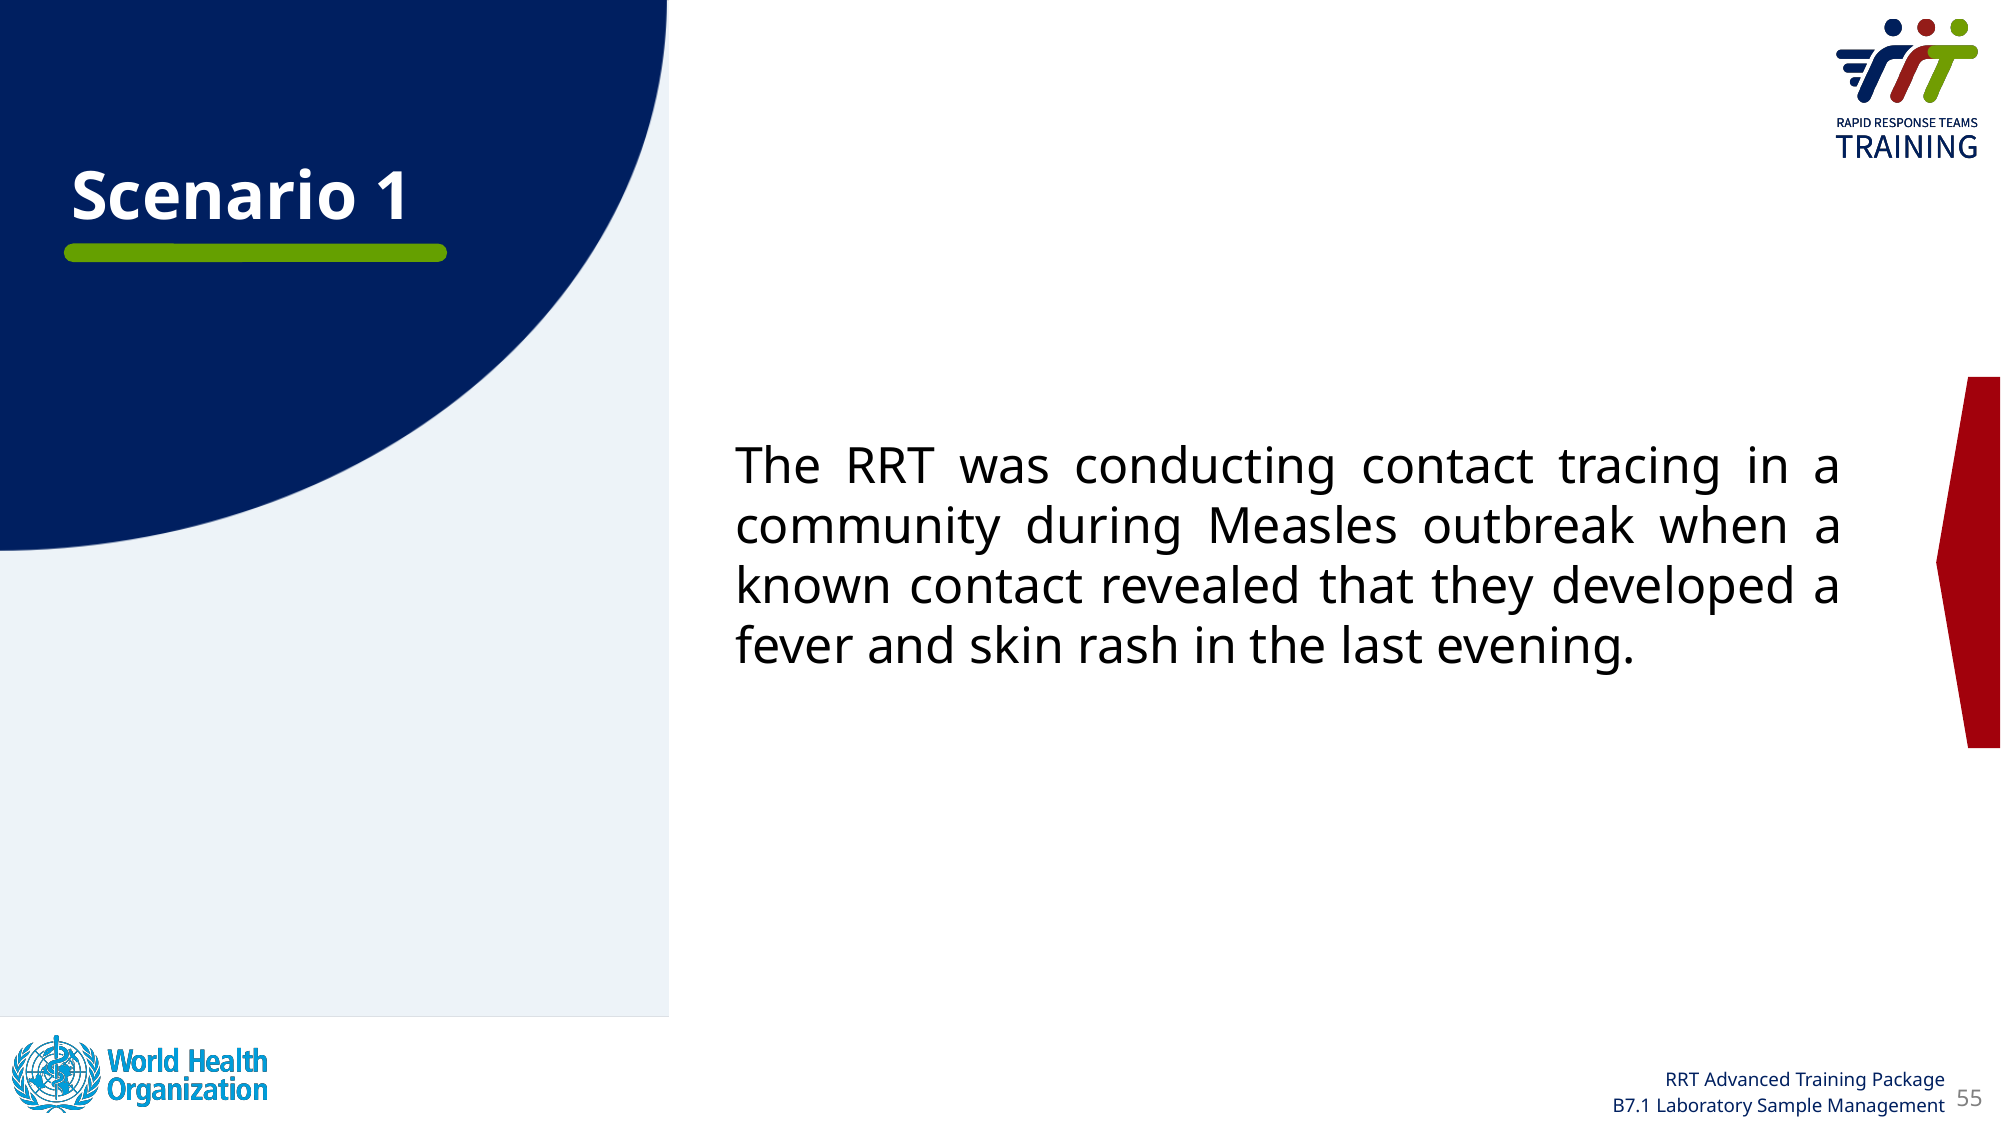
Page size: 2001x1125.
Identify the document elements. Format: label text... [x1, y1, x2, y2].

picture [12, 1083, 48, 1113]
picture [36, 1088, 78, 1105]
text_box Scenario 1 [63, 145, 615, 240]
picture [40, 1062, 47, 1070]
text_box The RRT was conducting contact tracing in a community during Measles outbreak when a known contact revealed that they developed a fever and skin rash in the last evening. [725, 424, 1852, 683]
picture [46, 1056, 54, 1062]
picture [71, 1053, 90, 1091]
picture [1835, 19, 1978, 167]
picture [34, 1054, 43, 1078]
picture [22, 1062, 26, 1077]
picture [50, 1108, 62, 1113]
picture [59, 1035, 267, 1113]
picture [12, 1035, 54, 1068]
picture [0, 0, 669, 1018]
picture [30, 1083, 37, 1091]
picture [24, 1054, 36, 1087]
